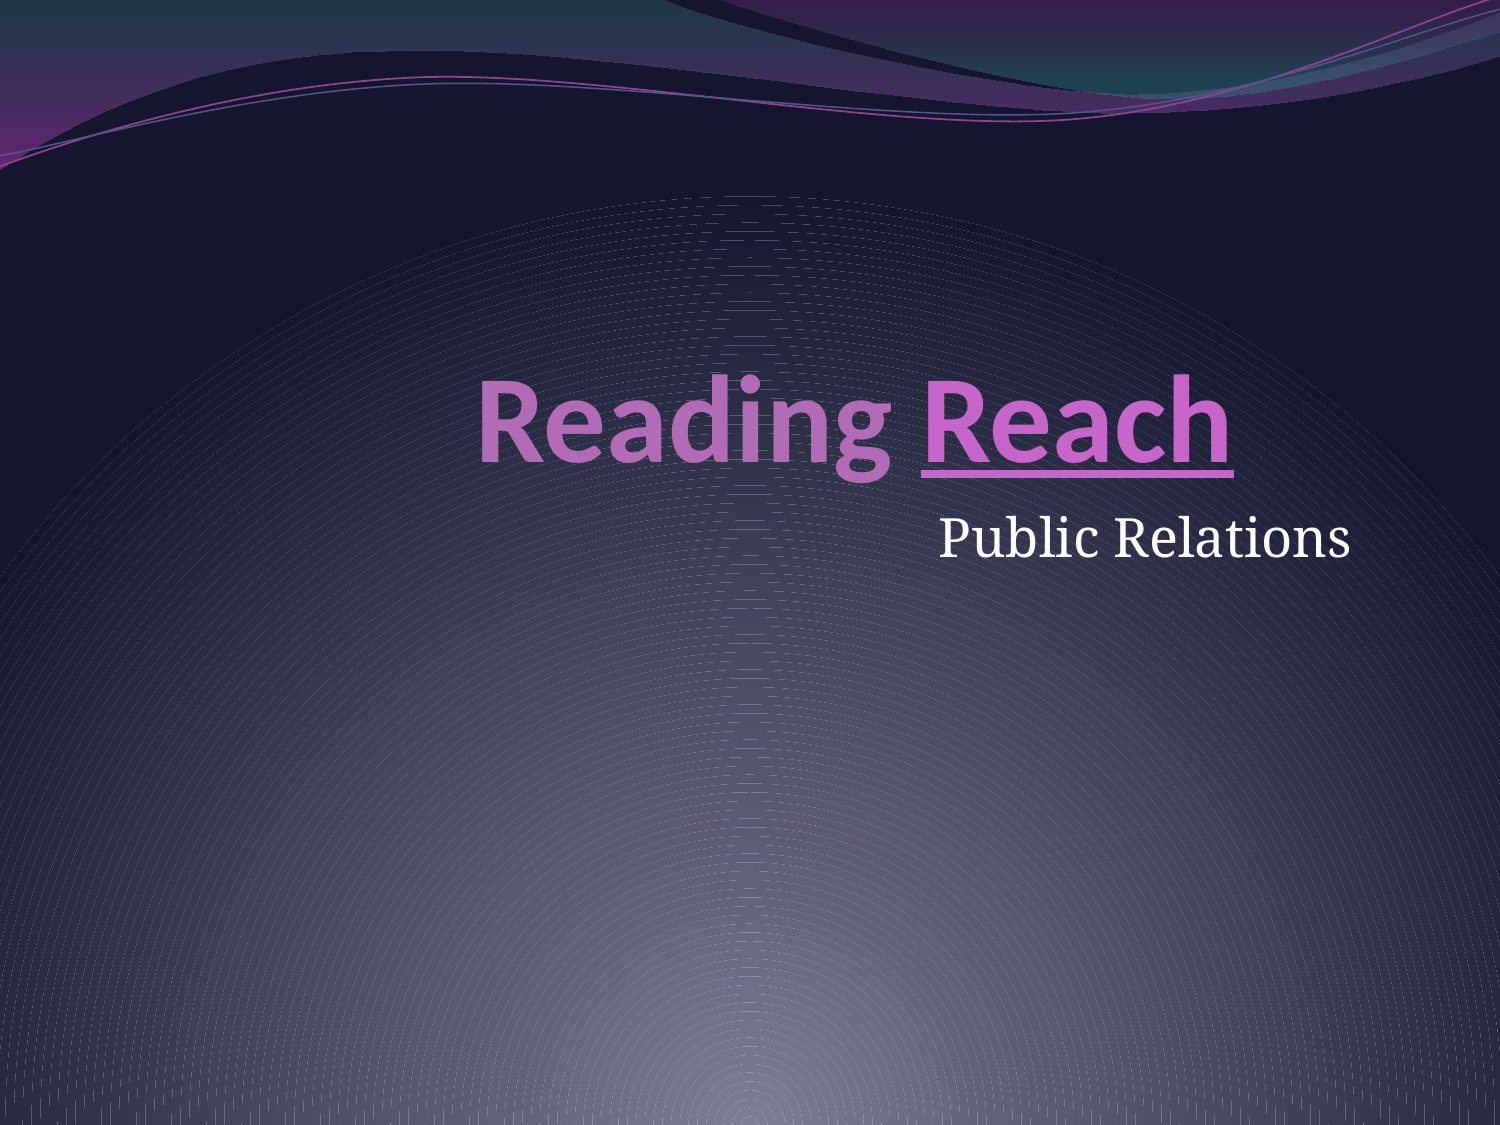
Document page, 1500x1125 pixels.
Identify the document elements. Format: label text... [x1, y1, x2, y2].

title Reading Reach [100, 246, 1376, 488]
subtitle Public Relations [324, 496, 1375, 784]
